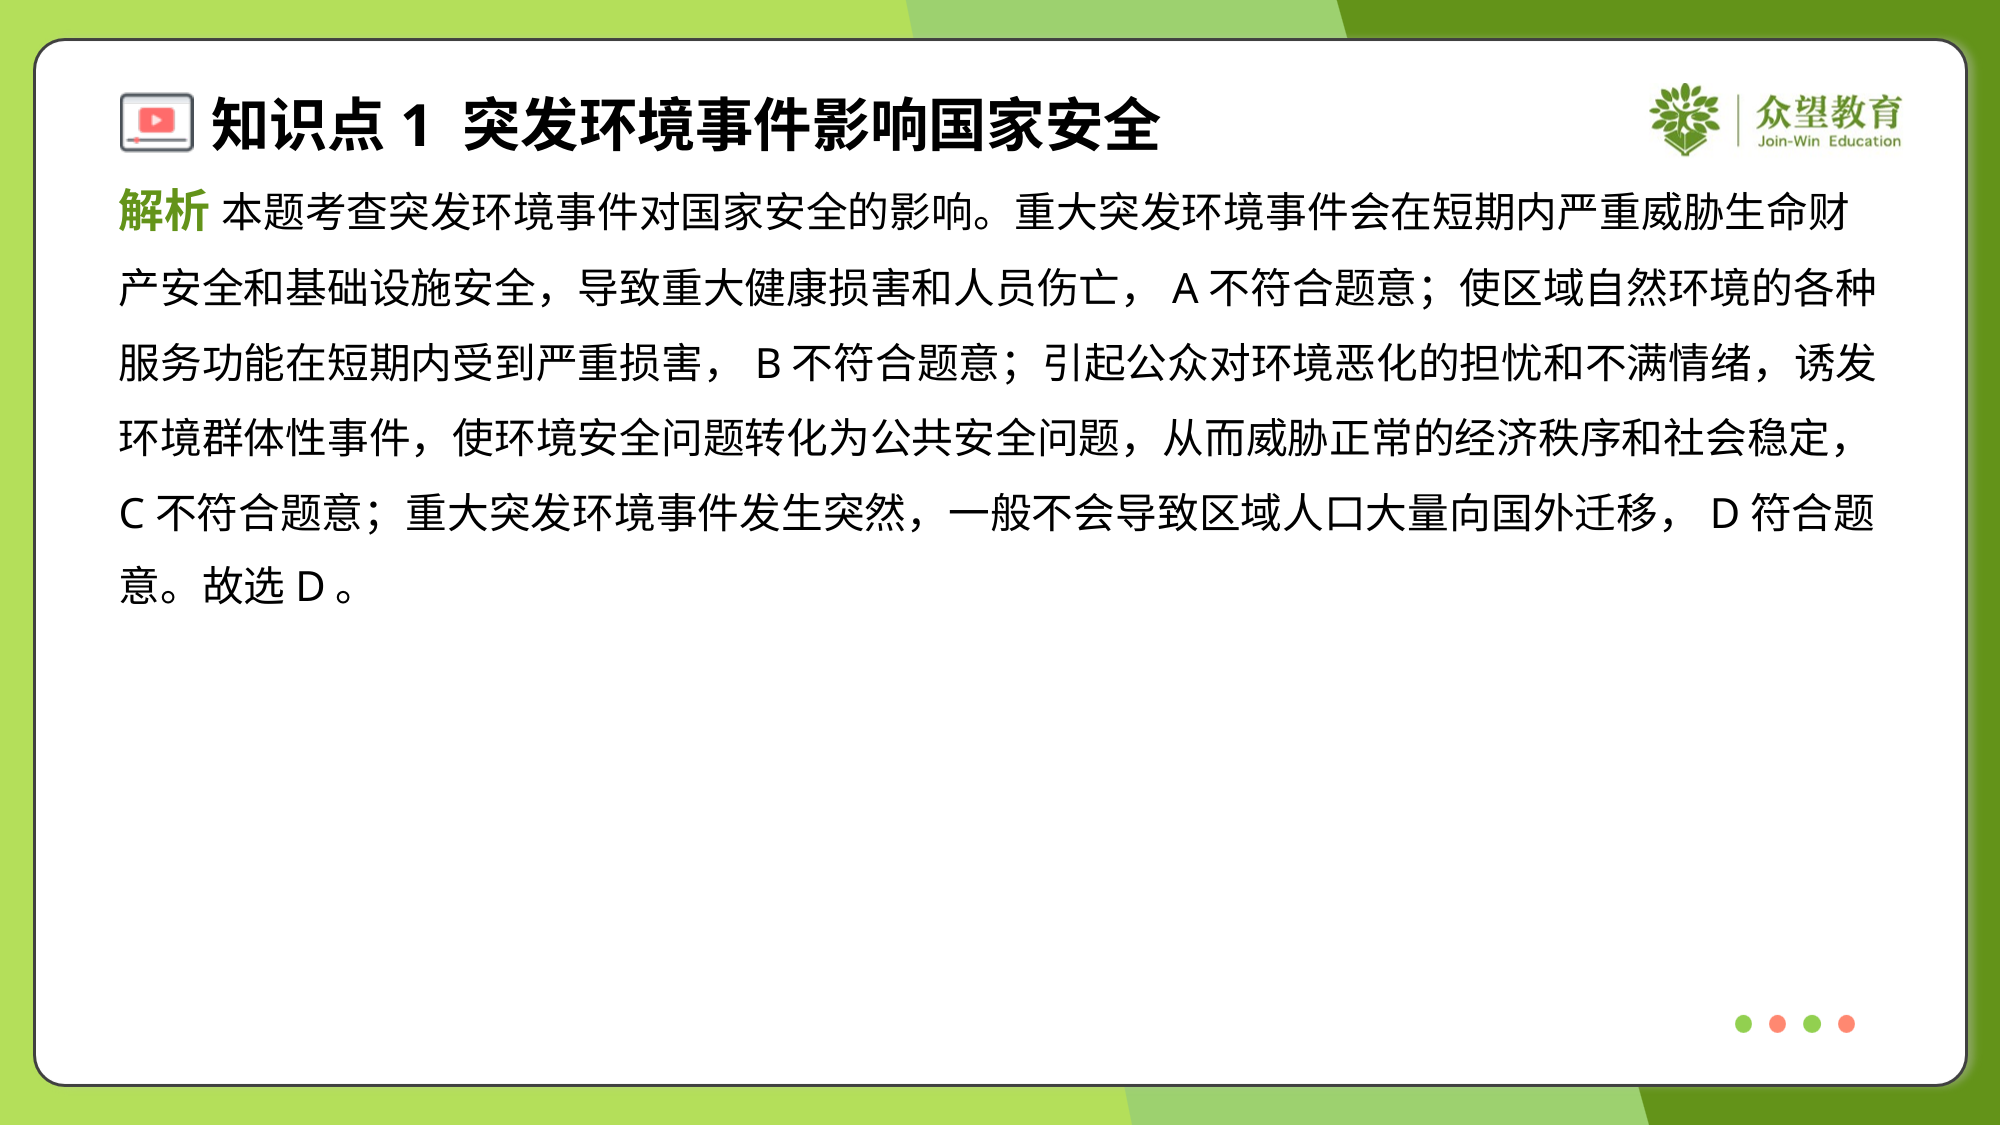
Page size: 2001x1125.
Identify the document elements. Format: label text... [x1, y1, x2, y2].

text_box 解析 本题考查突发环境事件对国家安全的影响。重大突发环境事件会在短期内严重威胁生命财 产安全和基础设施安全，导致重大健康损害和人员伤亡，A不符合题意；使区域自然环境的各种 服务功能在短期内受到严重损害，B不符合题意；引起公众对环境恶化的担忧和不满情绪，诱发 环境群体性事件，使环境安全问题转化为公共安全问题，从而威胁正常的经济秩序和社会稳定， C不符合题意；重大突发环境事件发生突然，一般不会导致区域人口大量向国外迁移，D符合题 意。故选D。 [118, 159, 1883, 602]
picture [0, 0, 2000, 1125]
